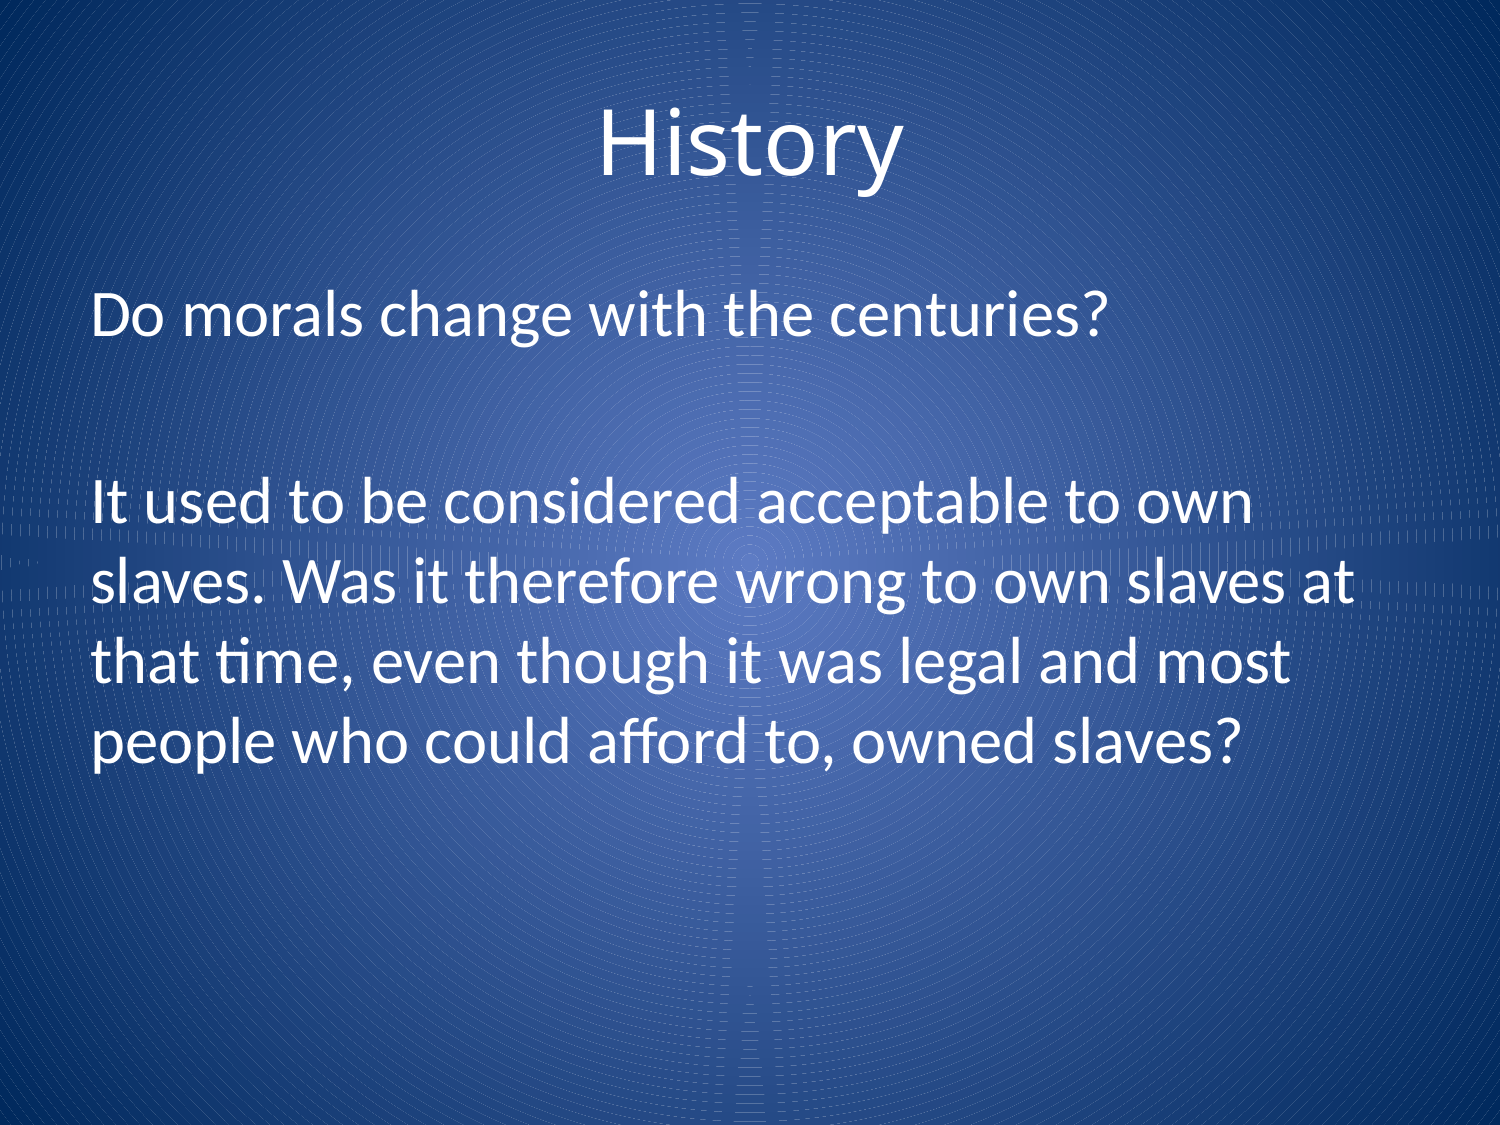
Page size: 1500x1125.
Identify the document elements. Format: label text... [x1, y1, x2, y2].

list Do morals change with the centuries? It used to be considered acceptable to own slaves. Was it therefore wrong to own slaves at that time, even though it was legal and most people who could afford to, owned slaves? [75, 262, 1425, 1005]
title History [75, 45, 1425, 233]
